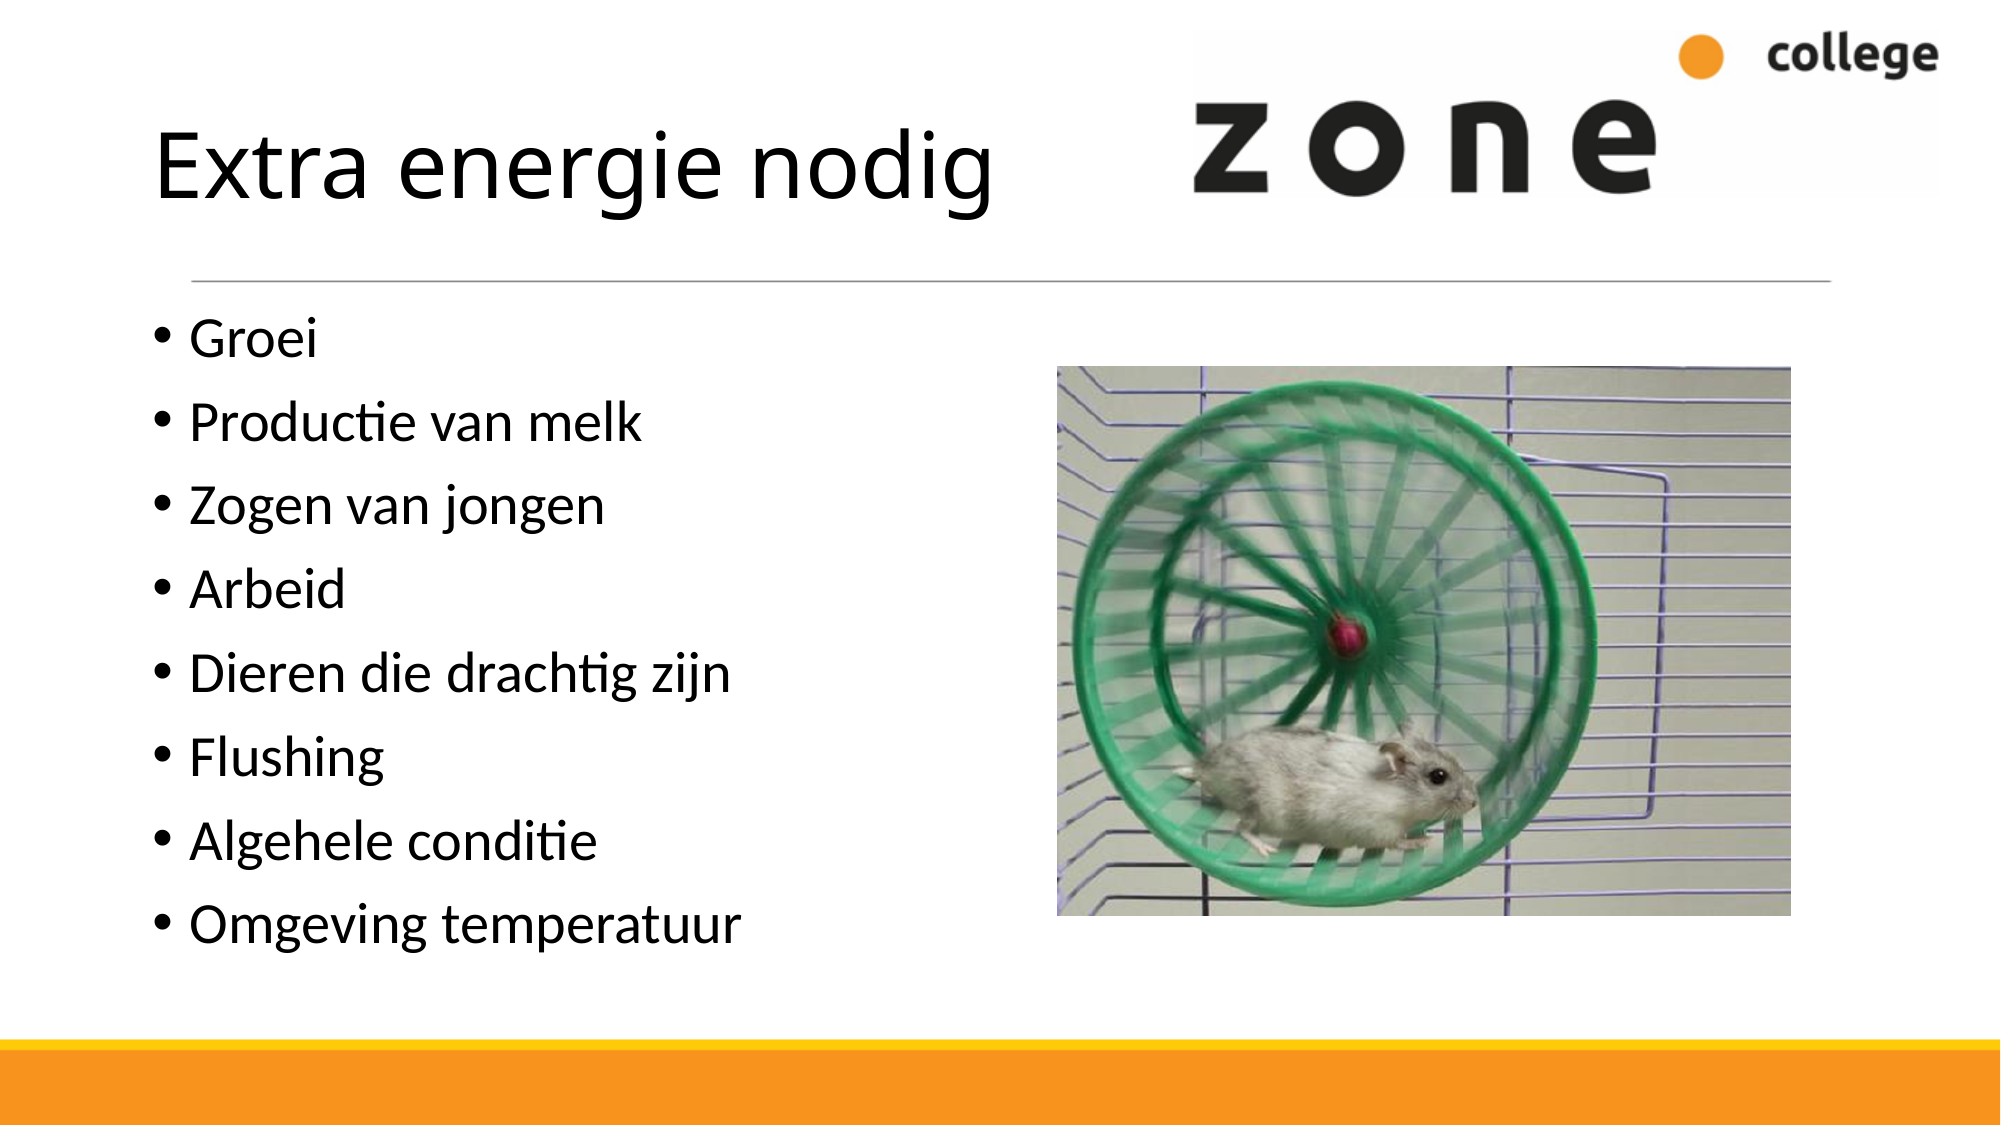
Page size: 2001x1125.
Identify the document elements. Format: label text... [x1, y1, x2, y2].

title Extra energie nodig [137, 59, 1863, 278]
picture [0, 0, 2001, 1125]
list Groei Productie van melk Zogen van jongen Arbeid Dieren die drachtig zijn Flushing Algehele conditie Omgeving temperatuur [137, 299, 1863, 1014]
